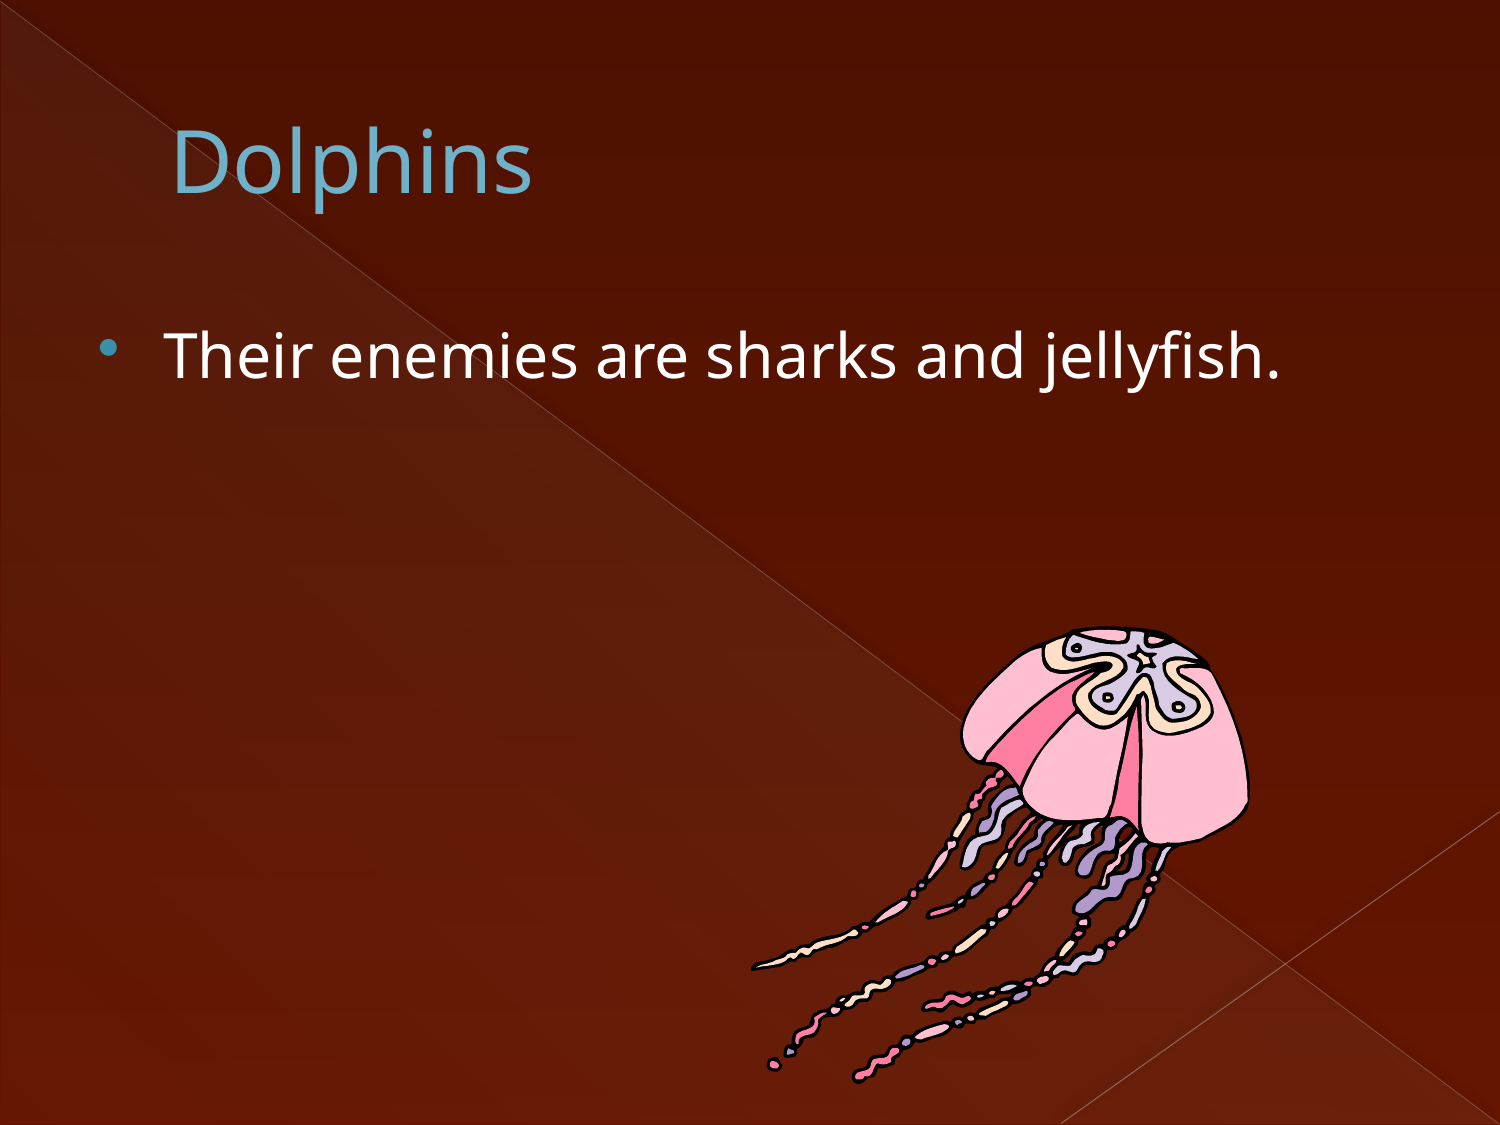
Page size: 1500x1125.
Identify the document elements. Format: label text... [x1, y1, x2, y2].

picture [749, 624, 1251, 1088]
title Dolphins [75, 43, 1425, 274]
list Their enemies are sharks and jellyfish. [75, 308, 1425, 1059]
